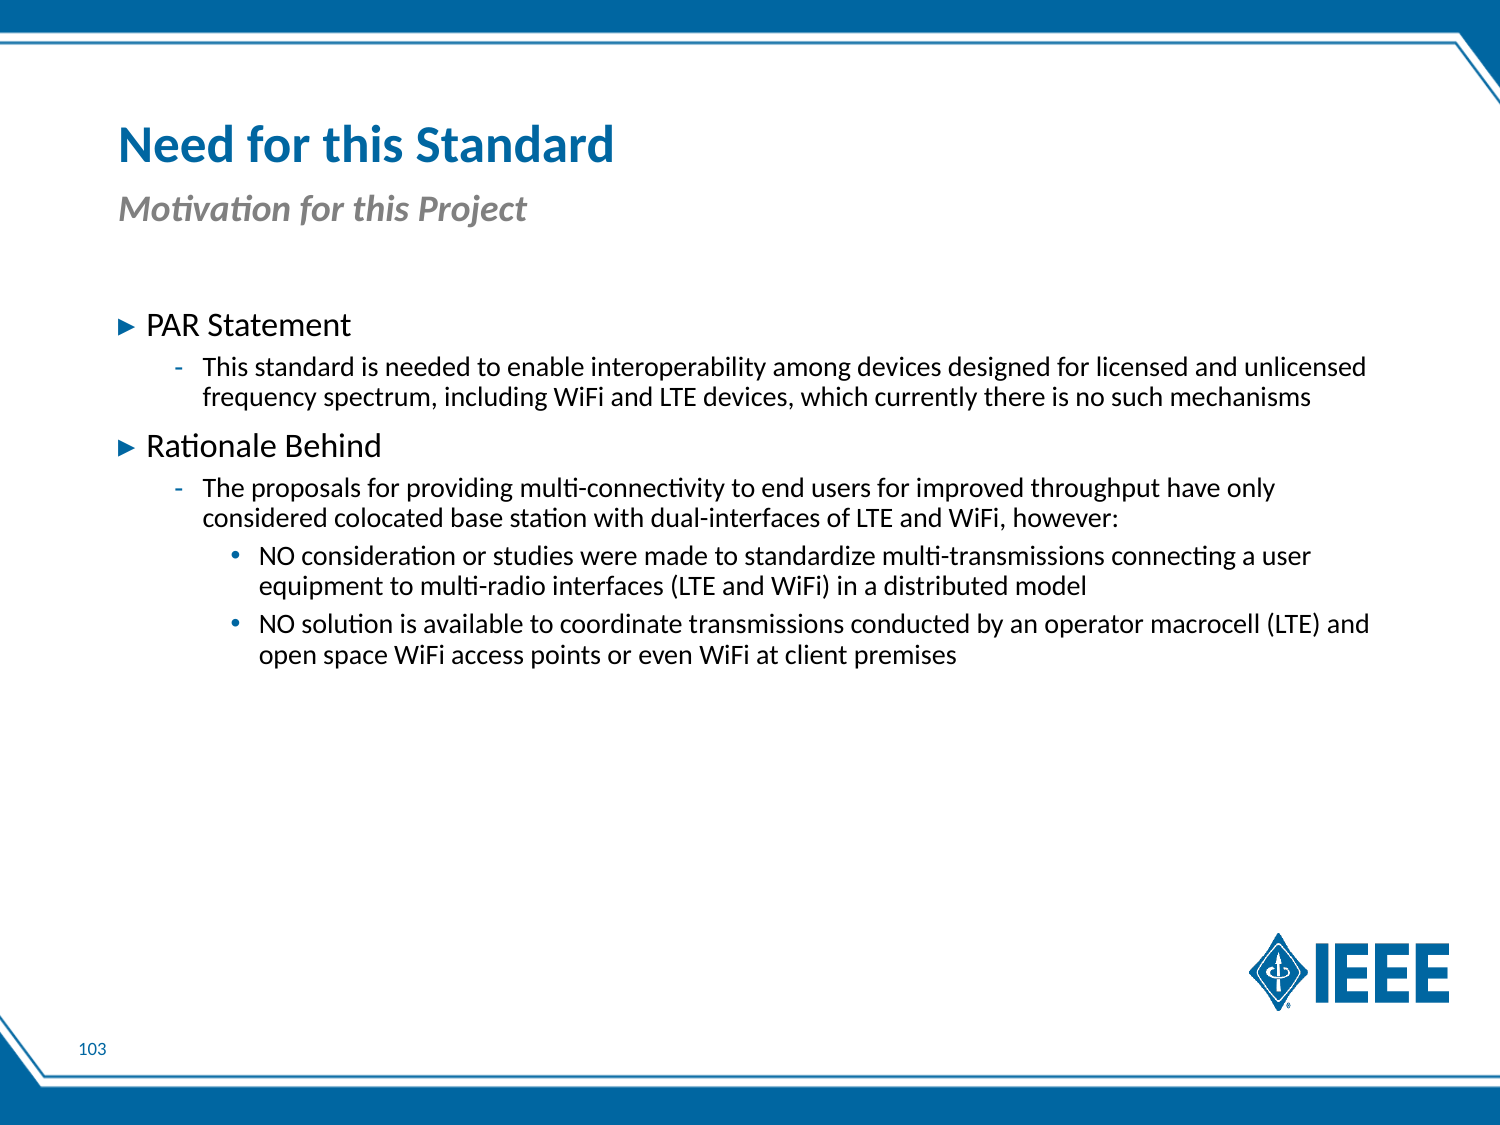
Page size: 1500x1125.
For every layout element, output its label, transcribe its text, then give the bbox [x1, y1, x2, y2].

list PAR Statement This standard is needed to enable interoperability among devices designed for licensed and unlicensed frequency spectrum, including WiFi and LTE devices, which currently there is no such mechanisms Rationale Behind The proposals for providing multi-connectivity to end users for improved throughput have only considered colocated base station with dual-interfaces of LTE and WiFi, however: NO consideration or studies were made to standardize multi-transmissions connecting a user equipment to multi-radio interfaces (LTE and WiFi) in a distributed model NO solution is available to coordinate transmissions conducted by an operator macrocell (LTE) and open space WiFi access points or even WiFi at client premises [103, 299, 1397, 947]
picture [0, 0, 1500, 136]
title Need for this Standard [103, 91, 1397, 181]
picture [0, 933, 1500, 1125]
list Motivation for this Project [103, 181, 1397, 240]
slide_number 103 [63, 1017, 143, 1078]
